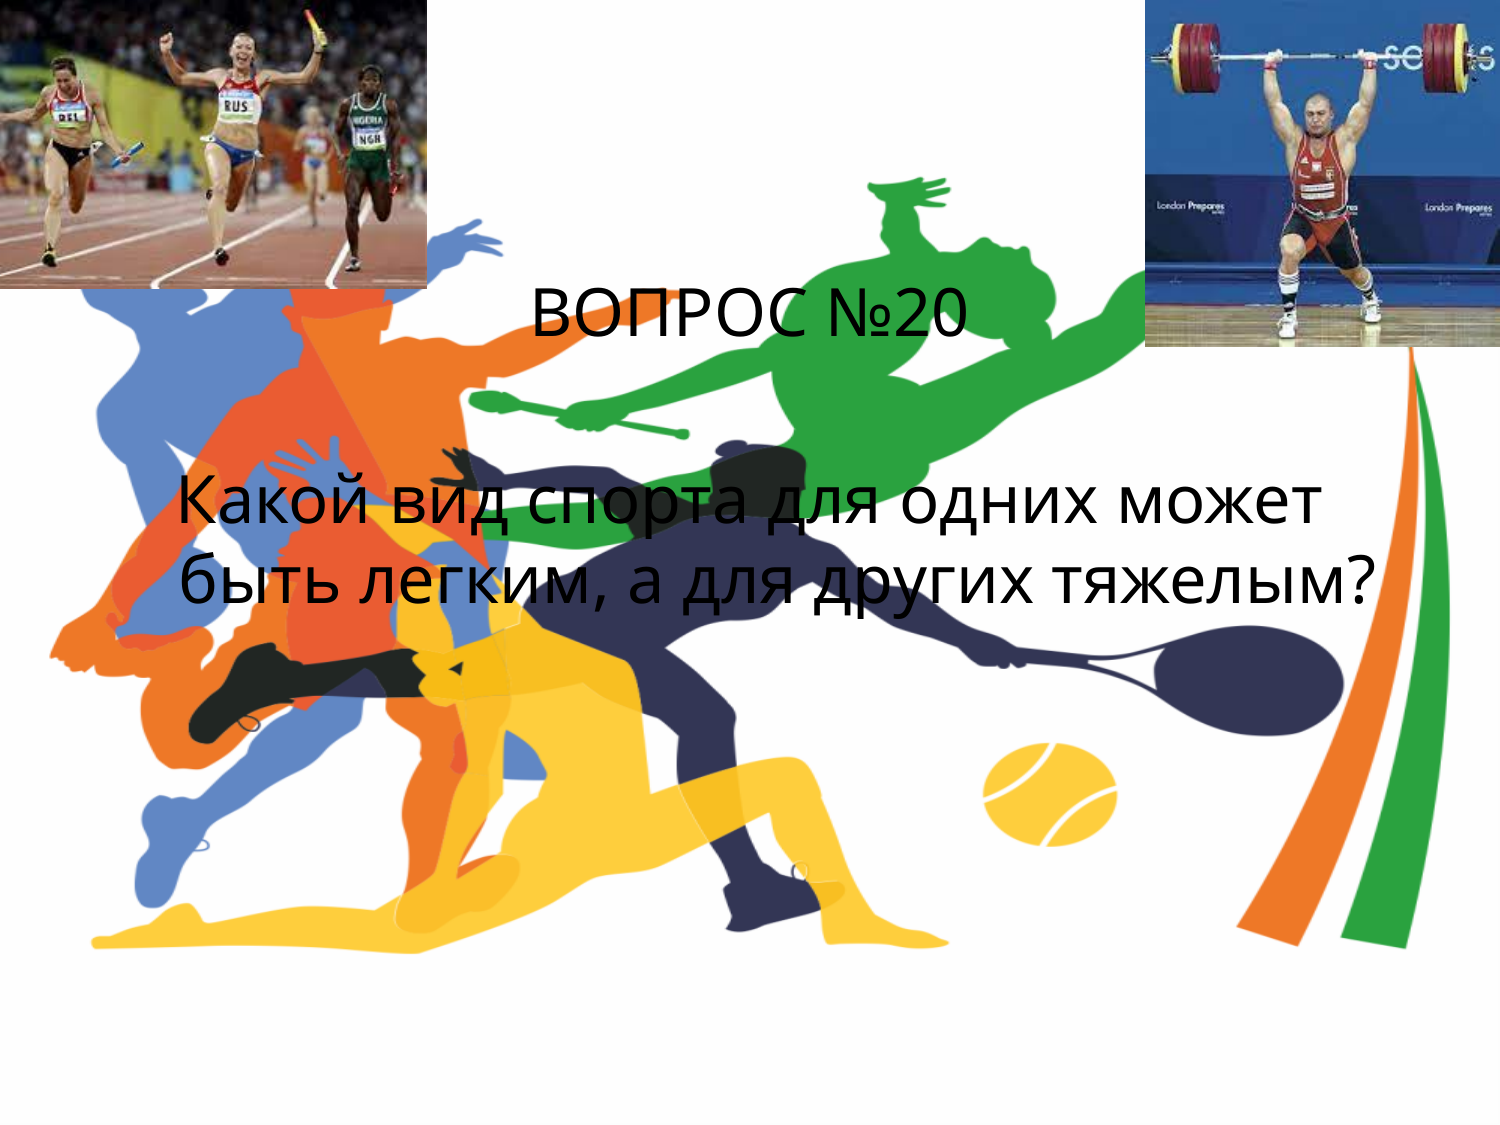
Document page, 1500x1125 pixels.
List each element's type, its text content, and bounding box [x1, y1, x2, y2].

picture [0, 0, 1500, 1125]
list ВОПРОС №20 Какой вид спорта для одних может быть легким, а для других тяжелым? [75, 262, 1425, 1005]
